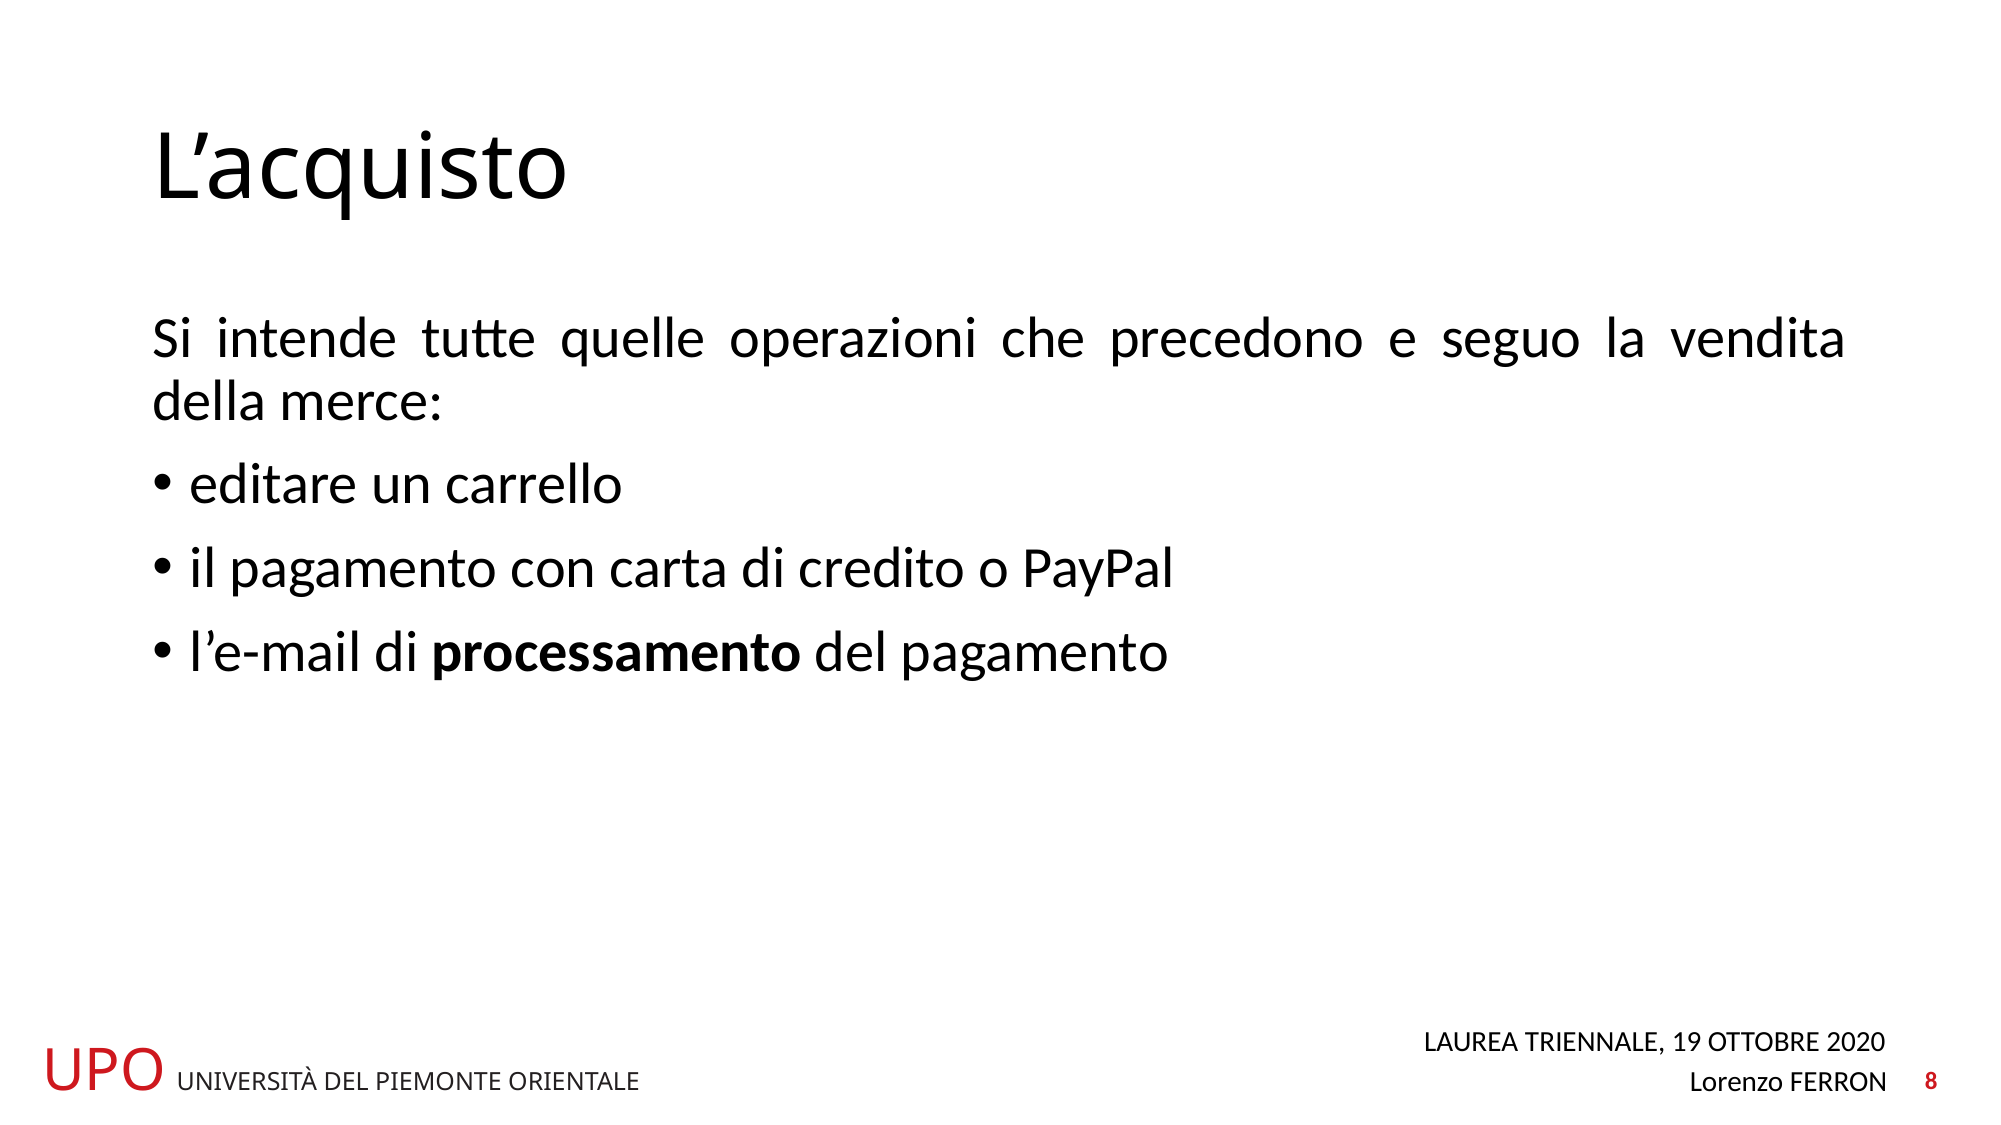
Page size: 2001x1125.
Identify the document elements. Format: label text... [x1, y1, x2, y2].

title L’acquisto [137, 59, 1863, 278]
slide_number 8 [1909, 1057, 1953, 1103]
list Si intende tutte quelle operazioni che precedono e seguo la vendita della merce: editare un carrello il pagamento con carta di credito o PayPal l’e-mail di processamento del pagamento [137, 299, 1863, 1014]
